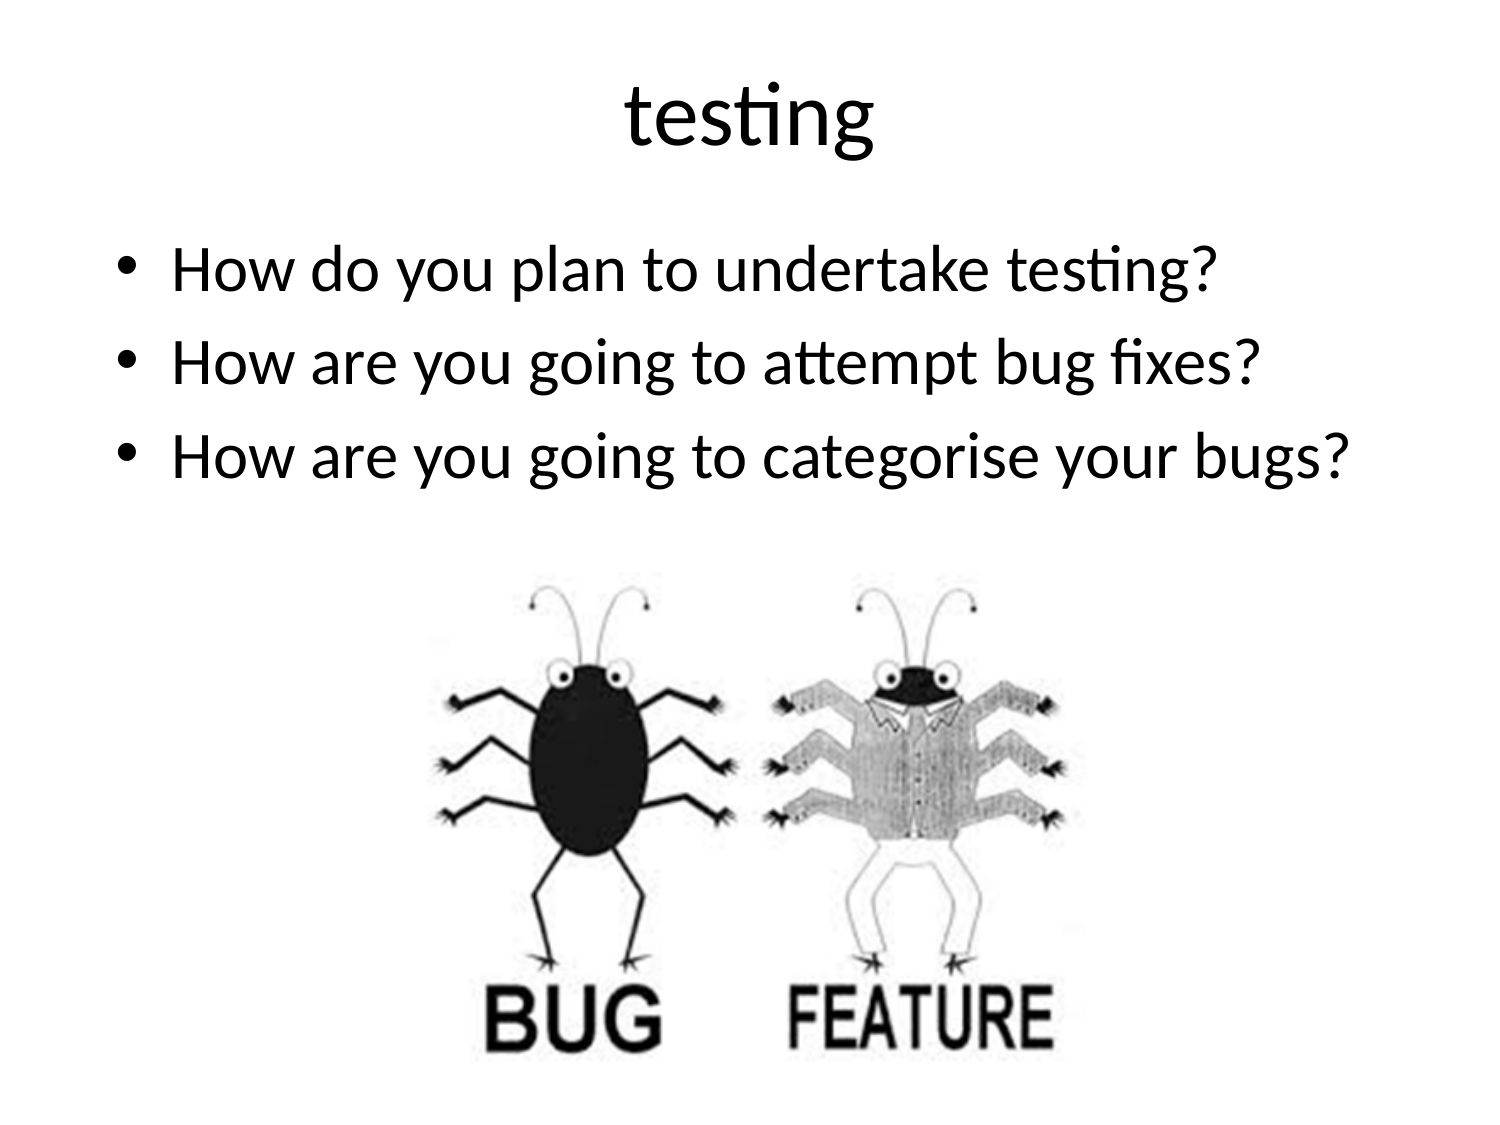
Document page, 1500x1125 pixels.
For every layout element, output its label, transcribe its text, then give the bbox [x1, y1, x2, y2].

list How do you plan to undertake testing? How are you going to attempt bug fixes? How are you going to categorise your bugs? [100, 217, 1425, 908]
picture [407, 552, 1093, 1069]
title testing [75, 45, 1425, 173]
